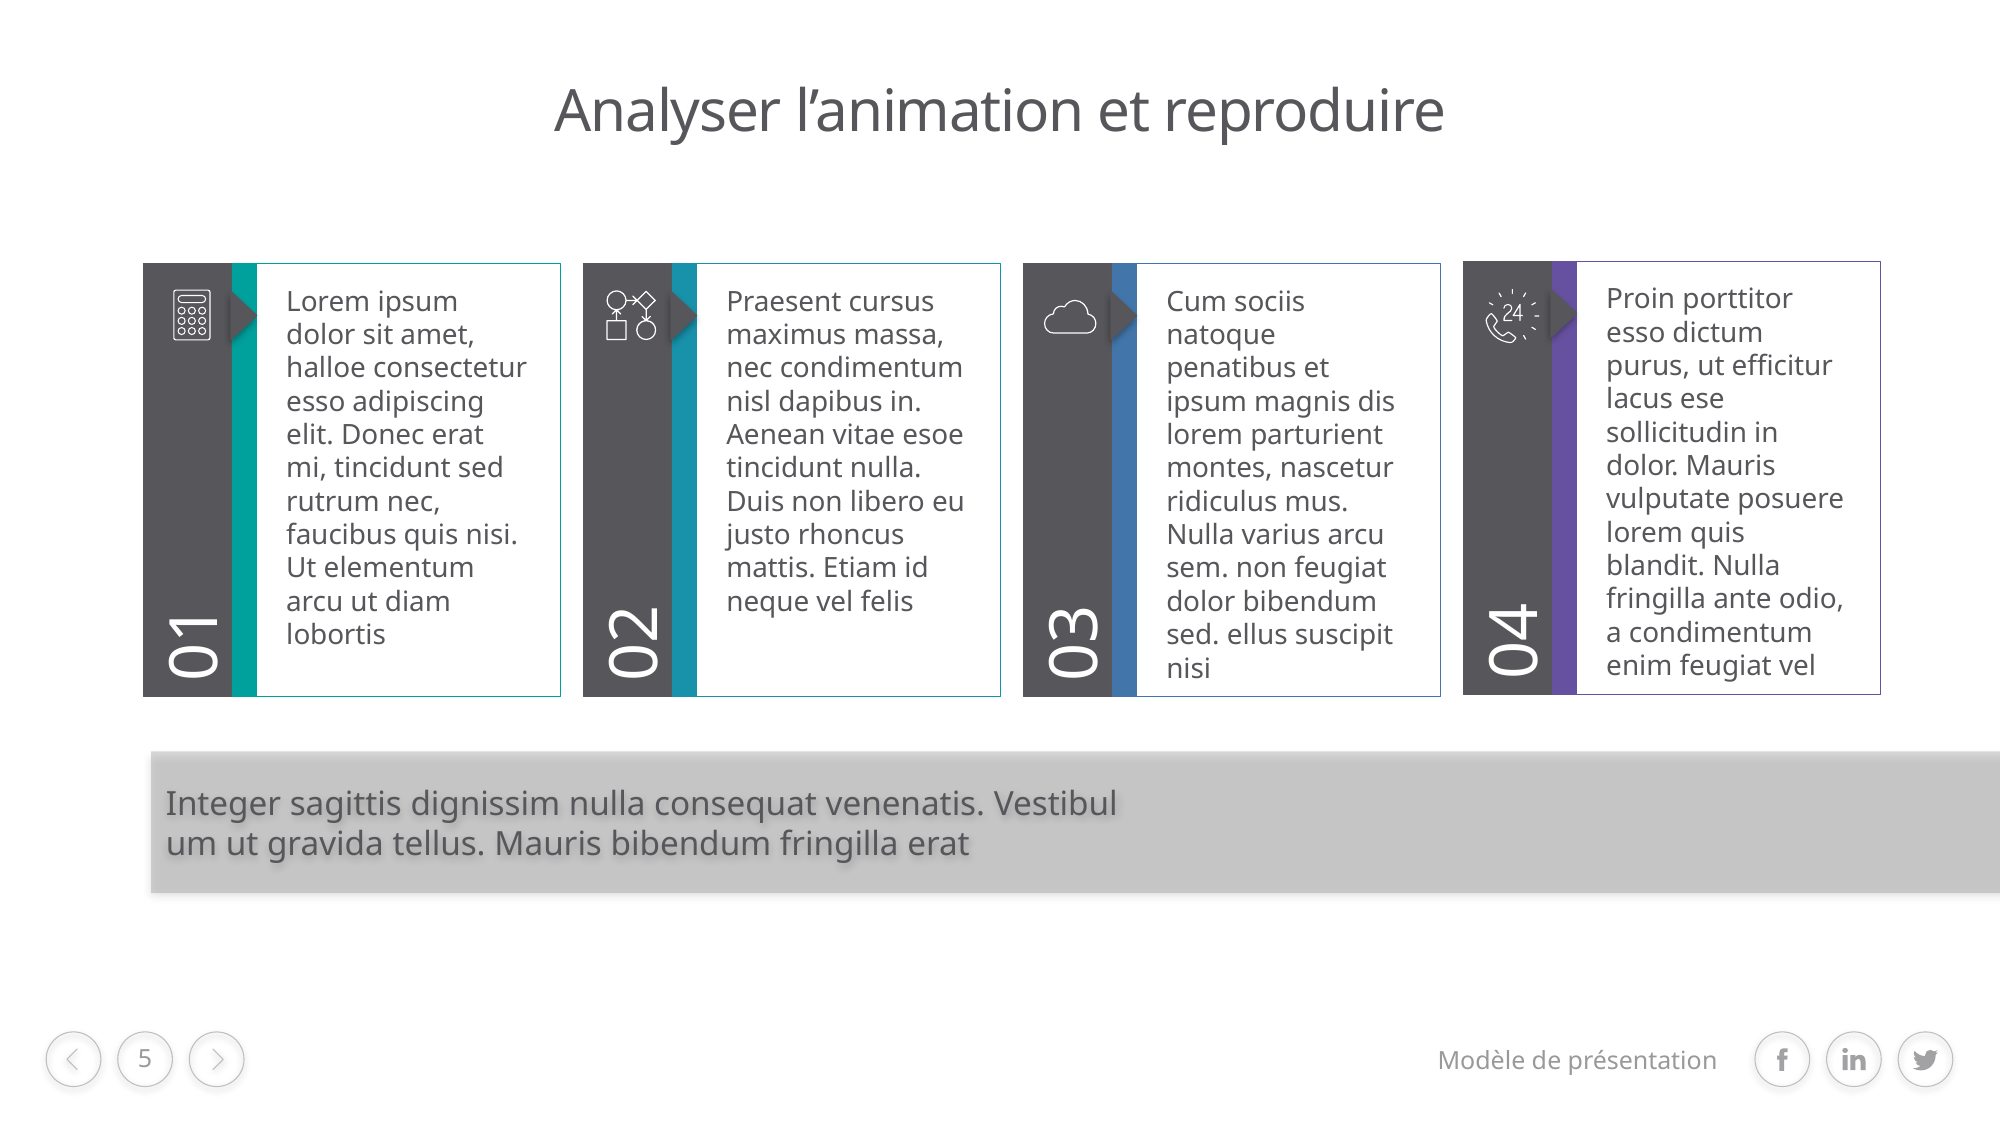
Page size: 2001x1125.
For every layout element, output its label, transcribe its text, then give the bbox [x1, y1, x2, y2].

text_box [583, 262, 1001, 697]
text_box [143, 262, 561, 697]
text_box Integer sagittis dignissim nulla consequat venenatis. Vestibul um ut gravida tellus. Mauris bibendum fringilla erat [150, 751, 2000, 894]
picture [1043, 299, 1097, 334]
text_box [1023, 262, 1441, 697]
picture [172, 289, 211, 341]
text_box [1463, 260, 1881, 695]
picture [1485, 288, 1540, 344]
title Analyser l’animation et reproduire [150, 45, 1850, 180]
picture [606, 290, 657, 341]
